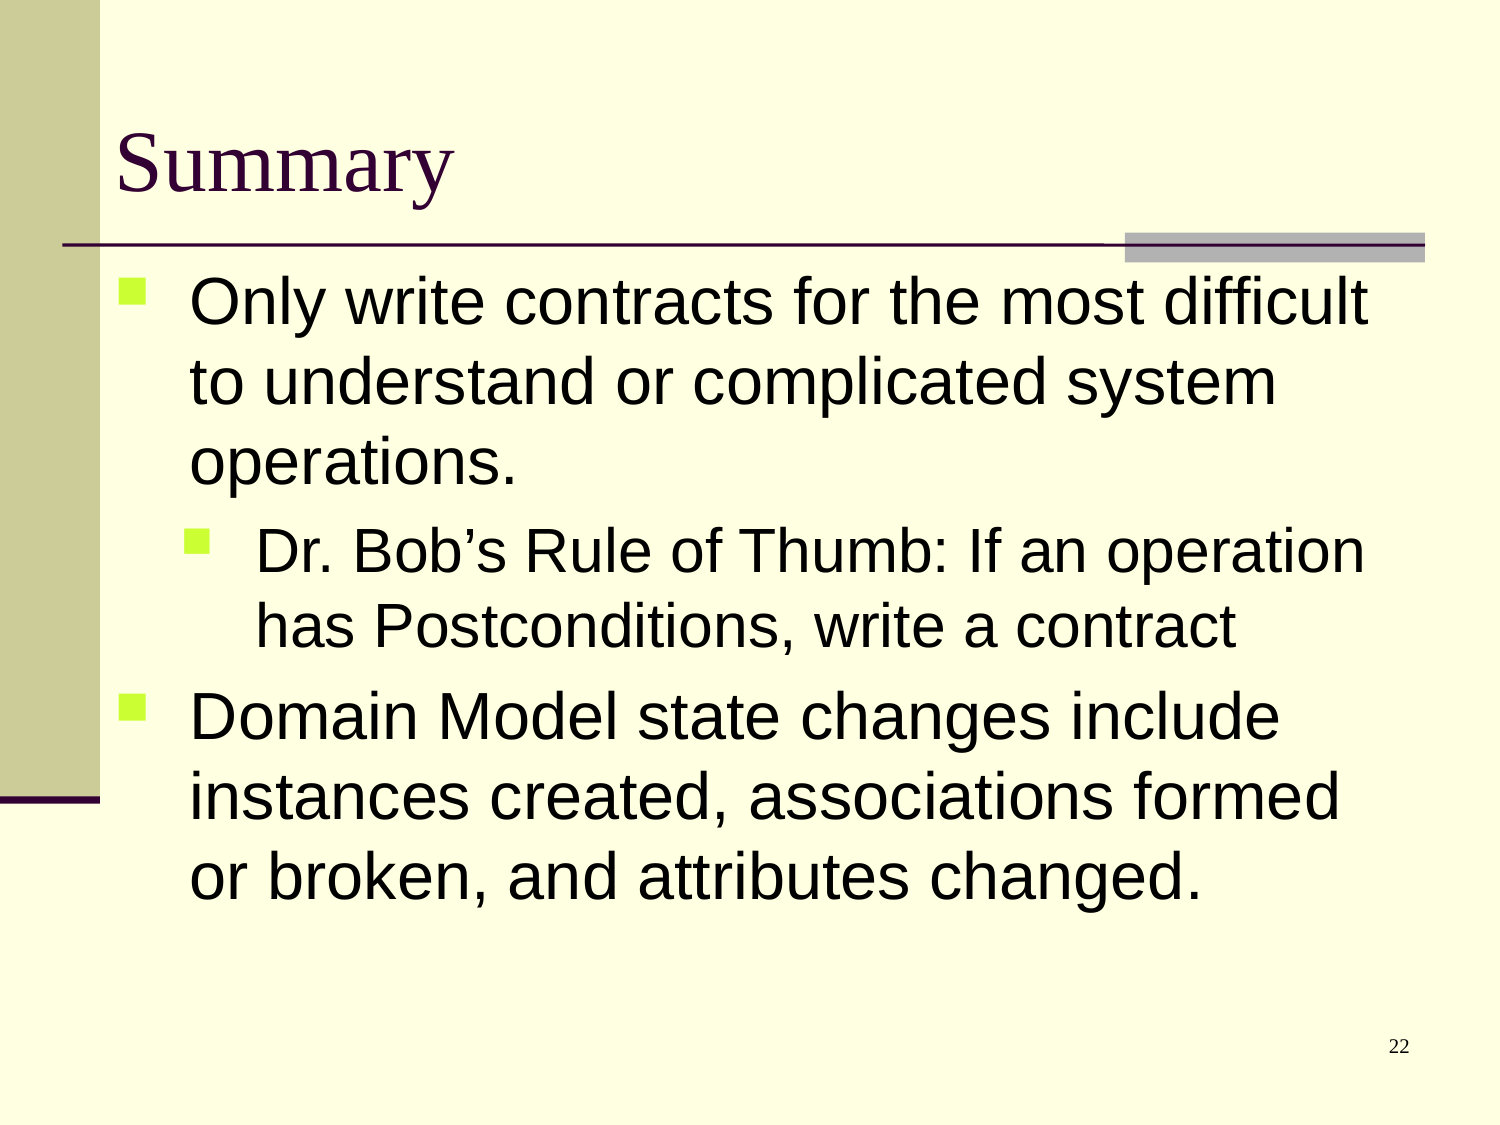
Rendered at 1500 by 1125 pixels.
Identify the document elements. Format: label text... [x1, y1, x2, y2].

list Only write contracts for the most difficult to understand or complicated system operations. Dr. Bob’s Rule of Thumb: If an operation has Postconditions, write a contract Domain Model state changes include instances created, associations formed or broken, and attributes changed. [99, 249, 1401, 994]
slide_number 22 [1112, 1024, 1426, 1101]
title Summary [99, 62, 1376, 249]
